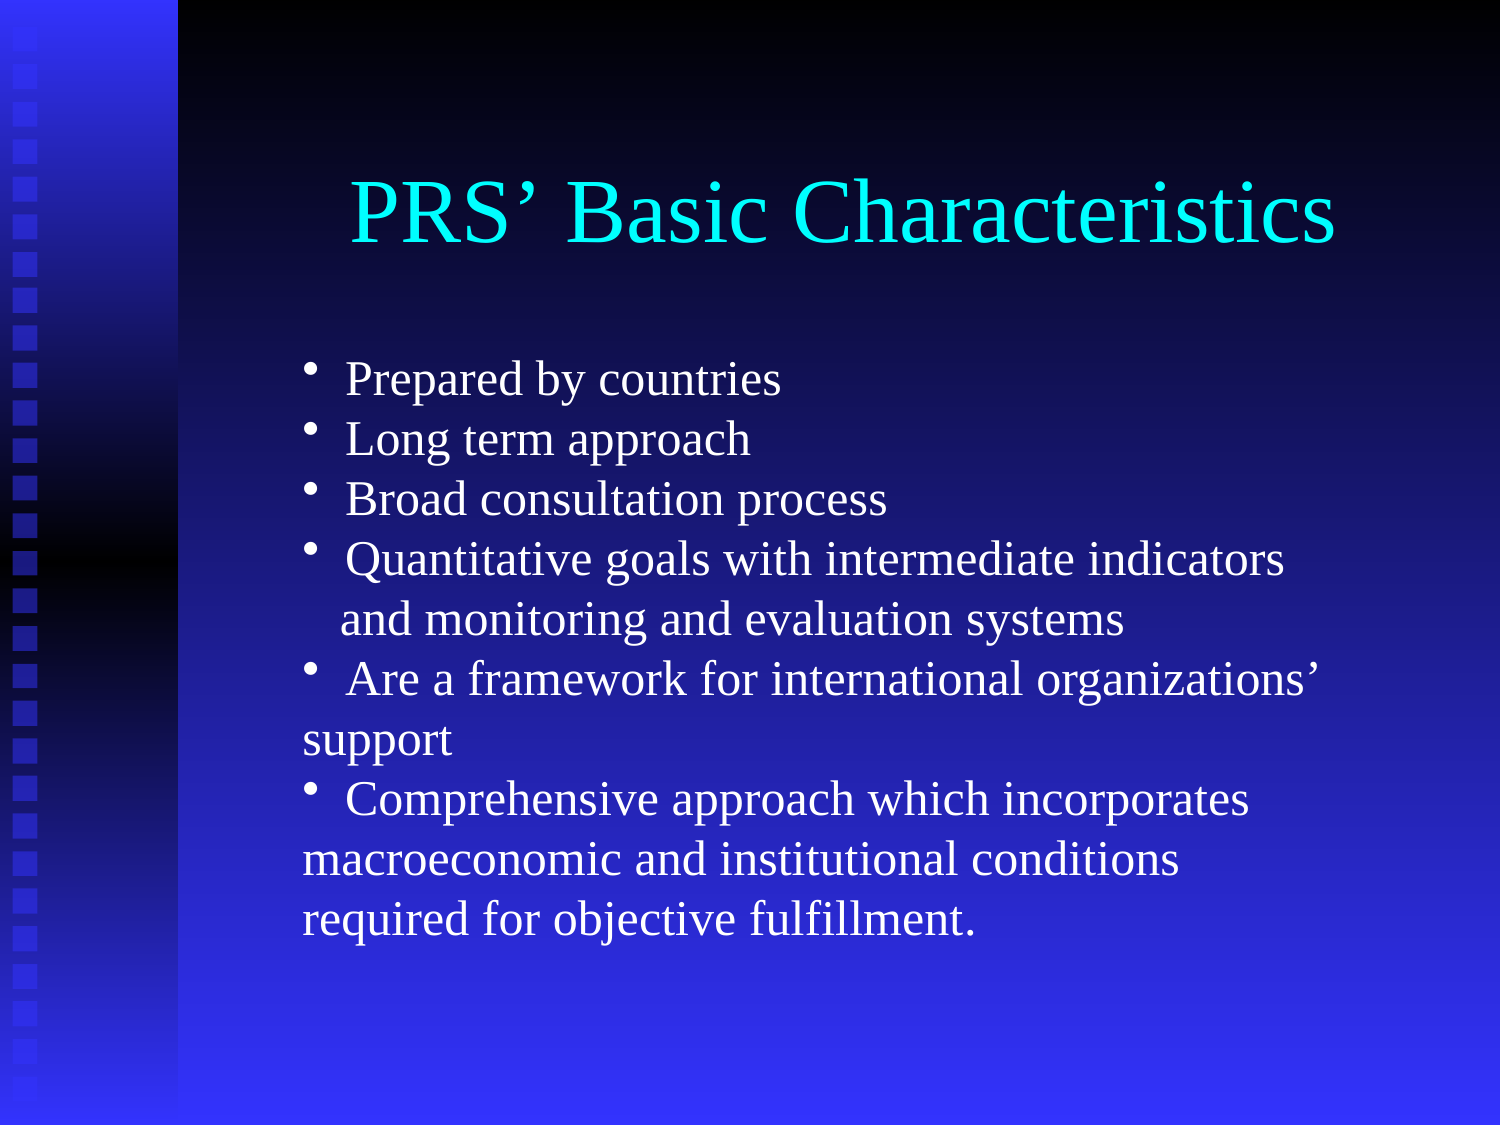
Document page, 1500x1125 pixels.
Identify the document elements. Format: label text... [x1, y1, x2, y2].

title PRS’ Basic Characteristics [187, 112, 1500, 301]
subtitle Prepared by countries Long term approach Broad consultation process Quantitative goals with intermediate indicators and monitoring and evaluation systems Are a framework for international organizations’ support Comprehensive approach which incorporates macroeconomic and institutional conditions required for objective fulfillment. [287, 337, 1376, 1026]
